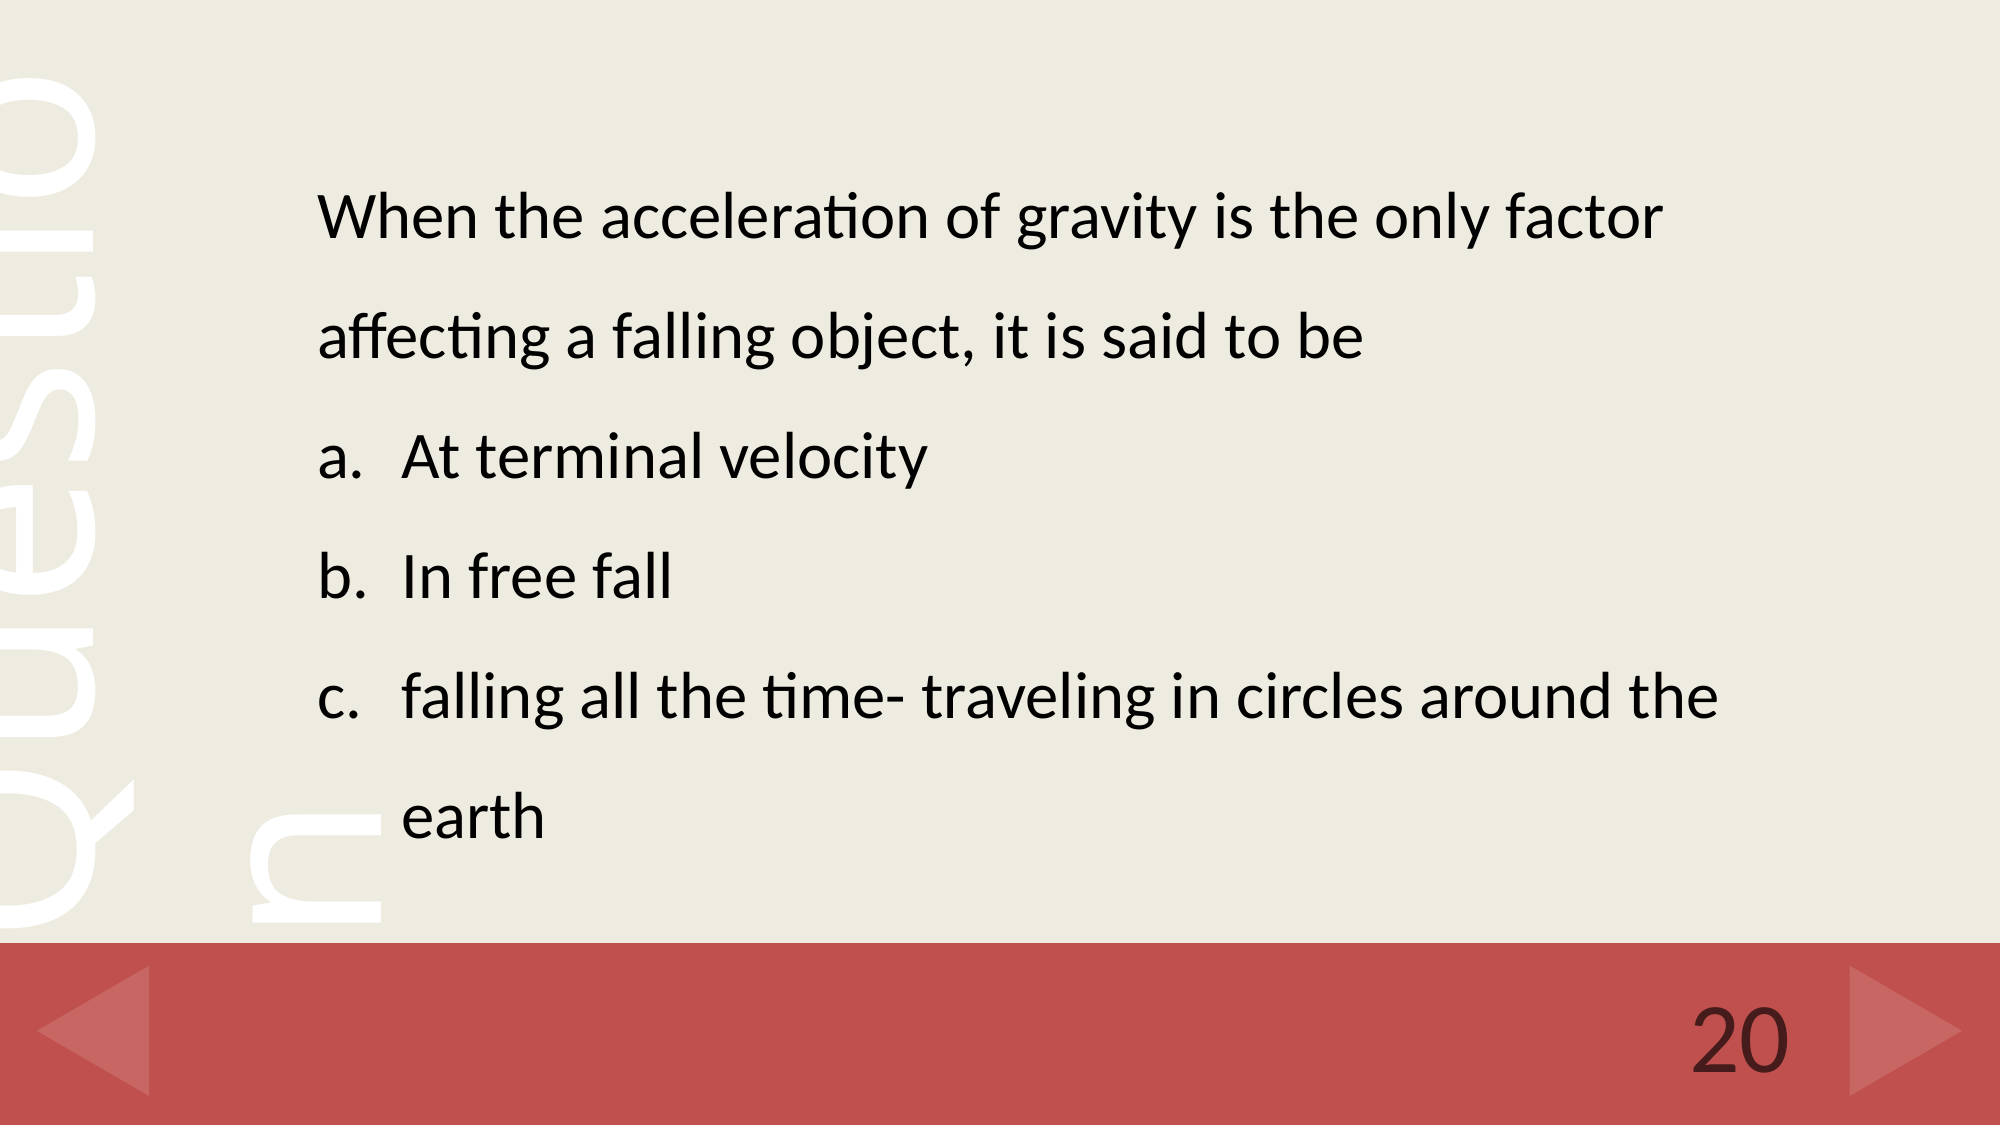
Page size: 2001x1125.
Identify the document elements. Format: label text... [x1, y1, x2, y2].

list 20 [1494, 967, 1806, 1097]
list When the acceleration of gravity is the only factor affecting a falling object, it is said to be At terminal velocity In free fall falling all the time- traveling in circles around the earth [302, 307, 1863, 797]
